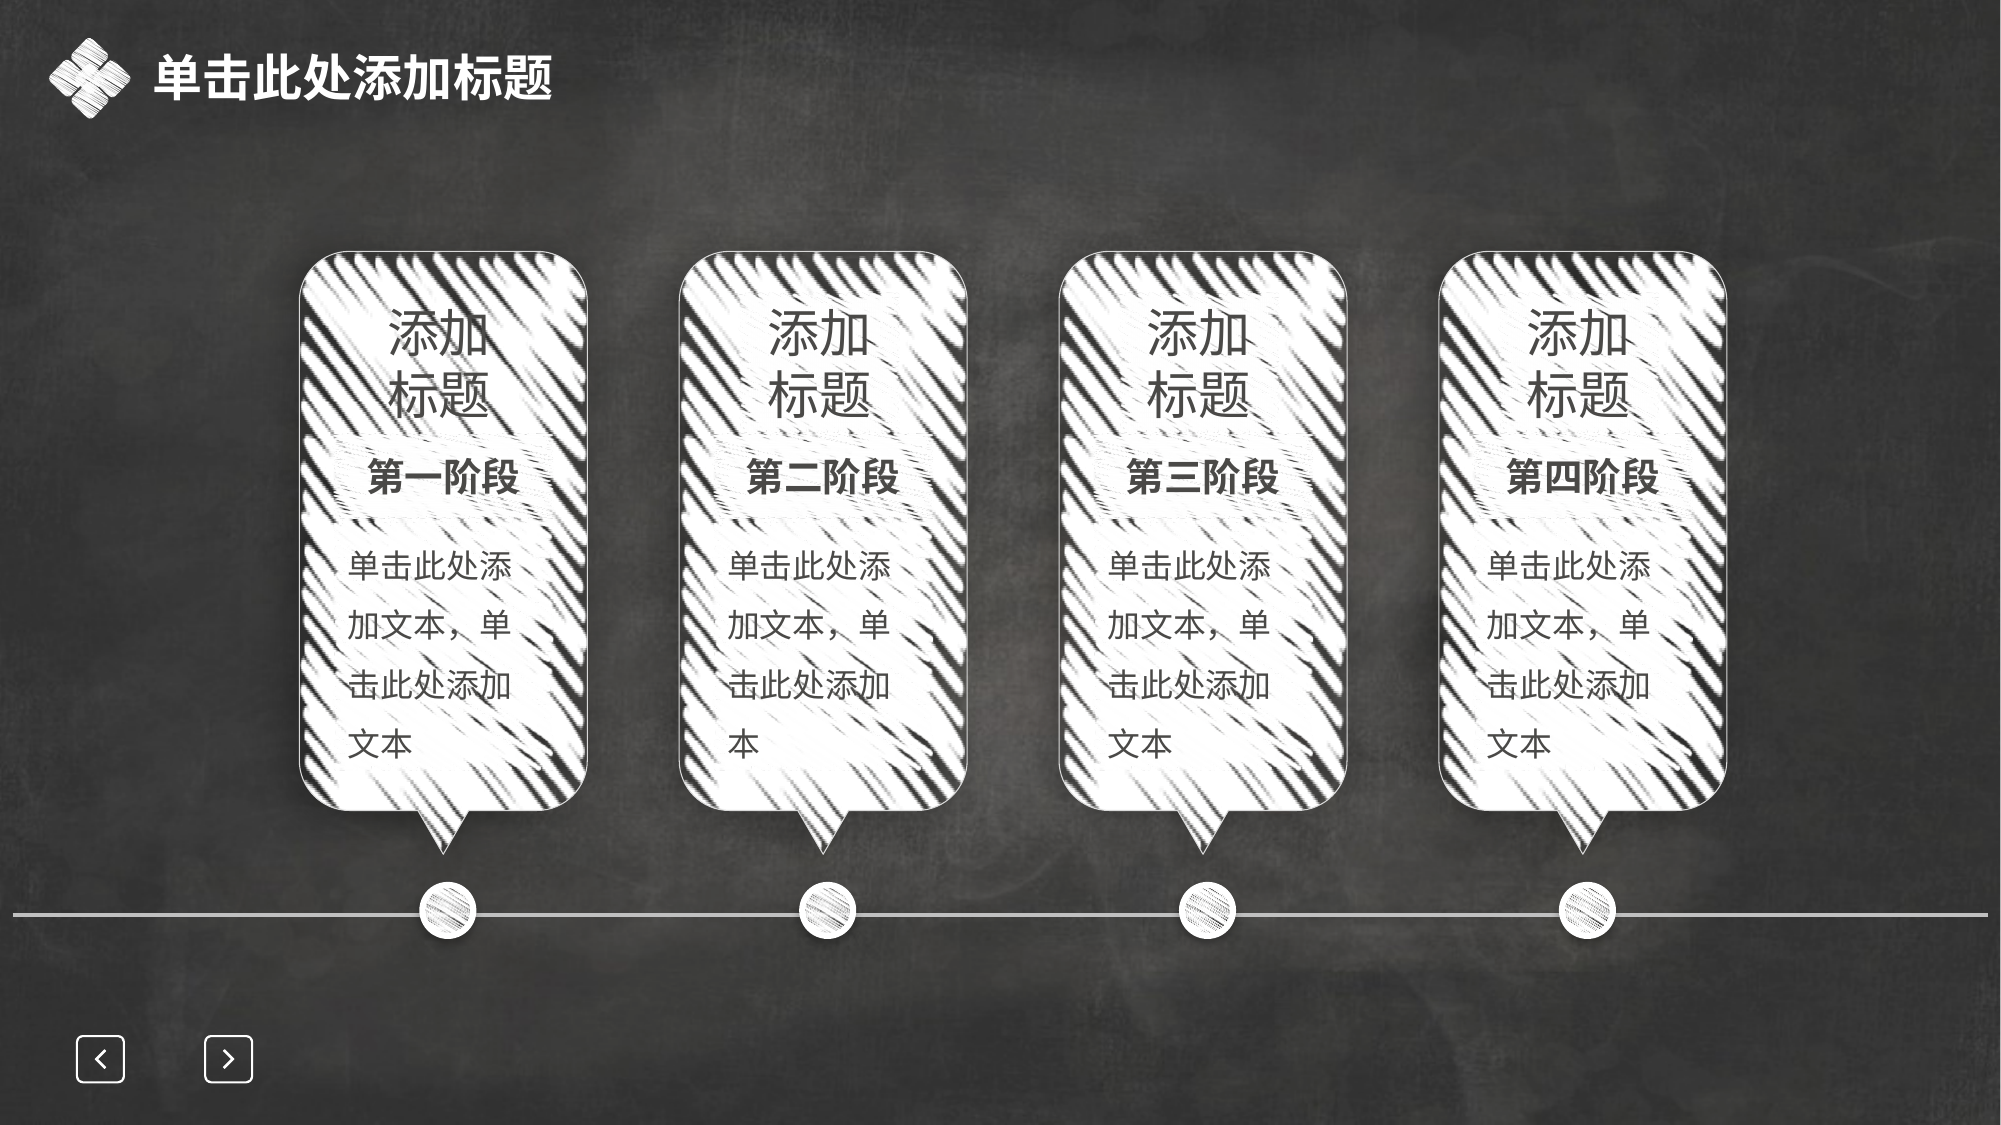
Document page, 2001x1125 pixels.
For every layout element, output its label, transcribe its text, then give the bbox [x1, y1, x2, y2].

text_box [299, 251, 588, 855]
text_box [1180, 882, 1236, 914]
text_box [1438, 251, 1728, 855]
picture [127, 73, 131, 84]
text_box [1565, 927, 1610, 938]
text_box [52, 41, 127, 115]
picture [84, 115, 96, 119]
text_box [678, 251, 968, 855]
text_box [800, 882, 856, 914]
text_box [1185, 927, 1230, 938]
text_box [420, 882, 476, 914]
text_box 单击此处添加标题 [137, 38, 568, 114]
text_box [425, 927, 470, 938]
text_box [0, 0, 2001, 1125]
text_box [805, 927, 850, 938]
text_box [1058, 251, 1348, 855]
text_box [1559, 882, 1615, 914]
